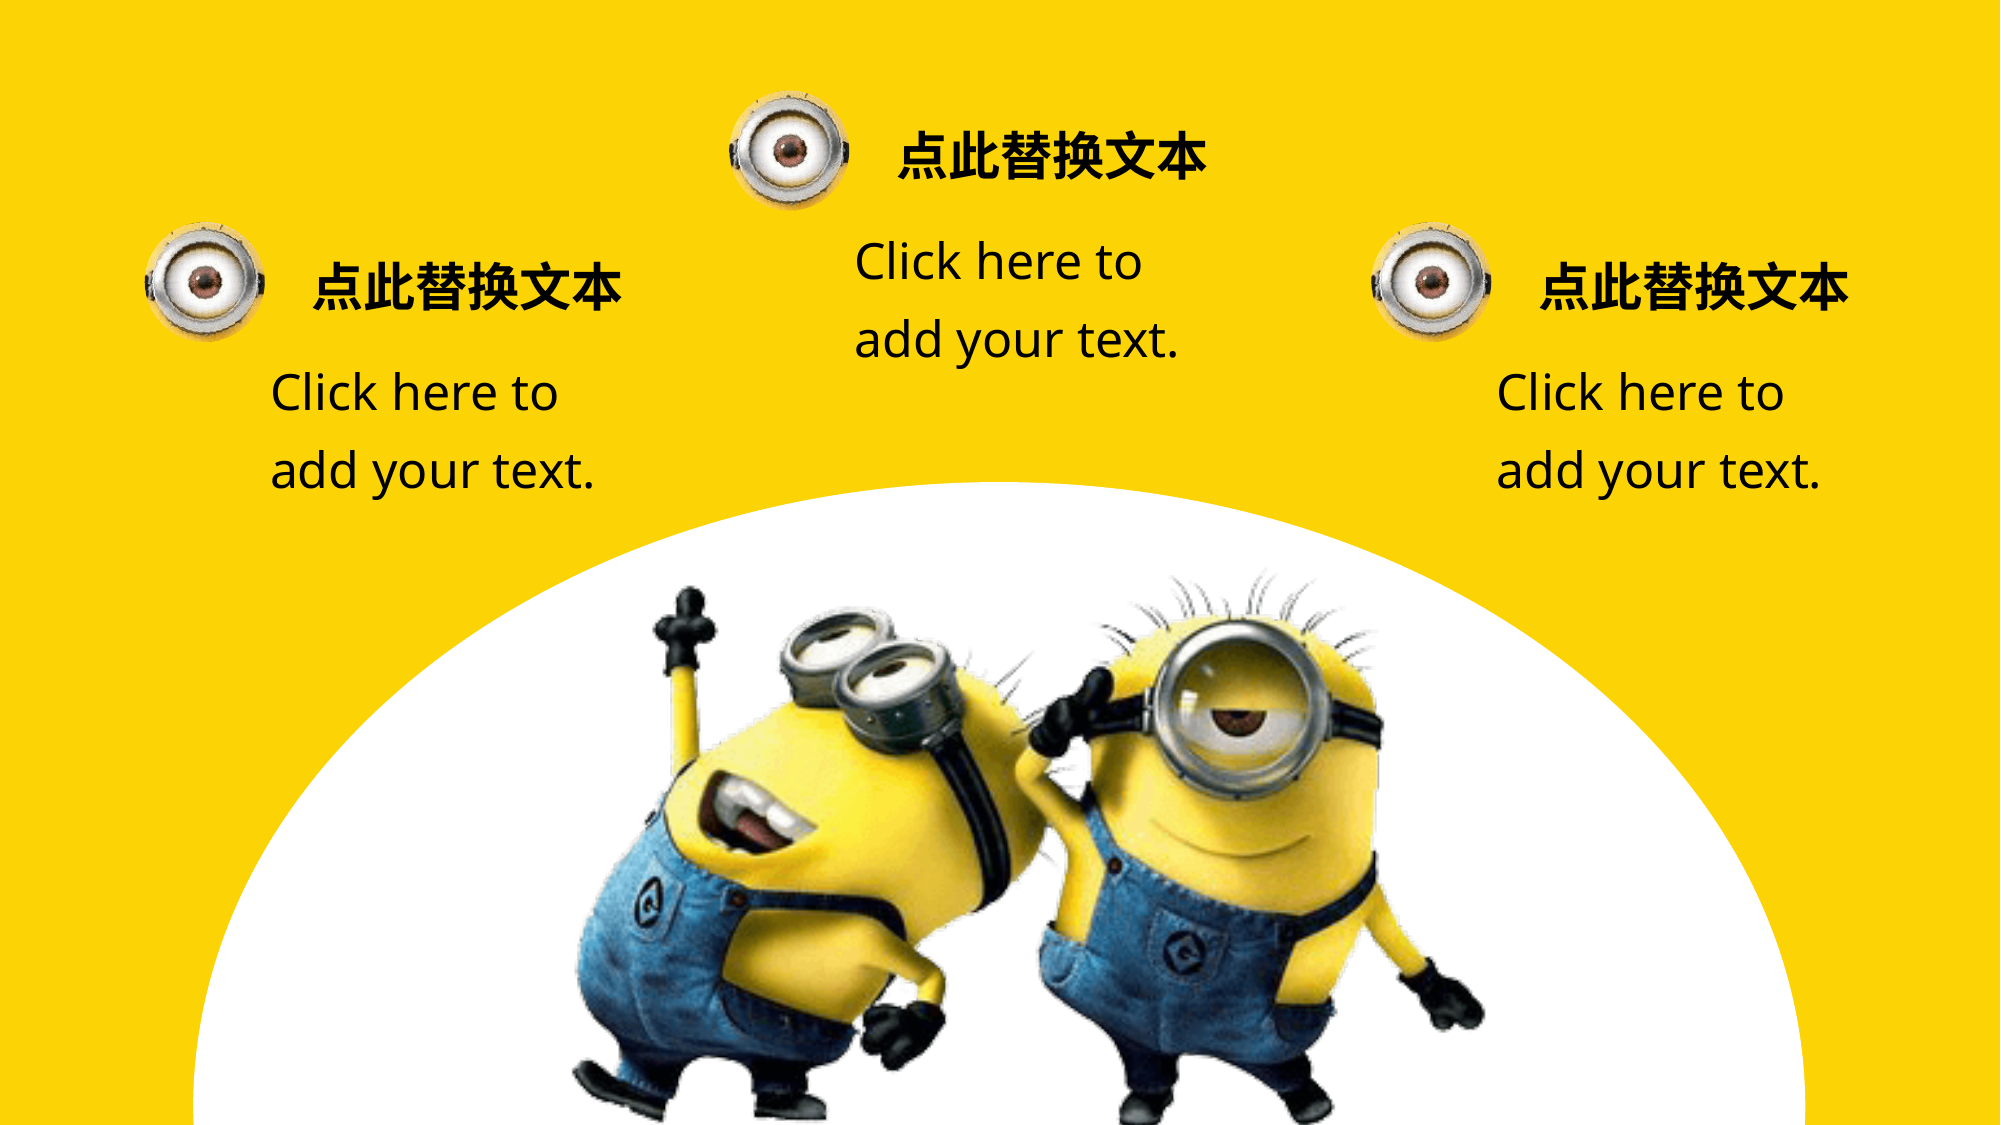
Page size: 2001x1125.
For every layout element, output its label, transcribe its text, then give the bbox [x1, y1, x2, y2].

text_box Click here to add your text. [255, 335, 659, 506]
text_box 点此替换文本 [1523, 228, 1919, 325]
text_box 点此替换文本 [297, 228, 692, 325]
picture [506, 543, 1501, 1125]
text_box [1501, 617, 1807, 1125]
text_box [192, 611, 506, 1125]
picture [144, 221, 265, 342]
text_box Click here to add your text. [839, 204, 1244, 375]
text_box [649, 481, 1350, 543]
text_box Click here to add your text. [1481, 335, 1886, 506]
text_box 点此替换文本 [881, 97, 1277, 193]
picture [1371, 221, 1492, 342]
picture [729, 90, 850, 211]
